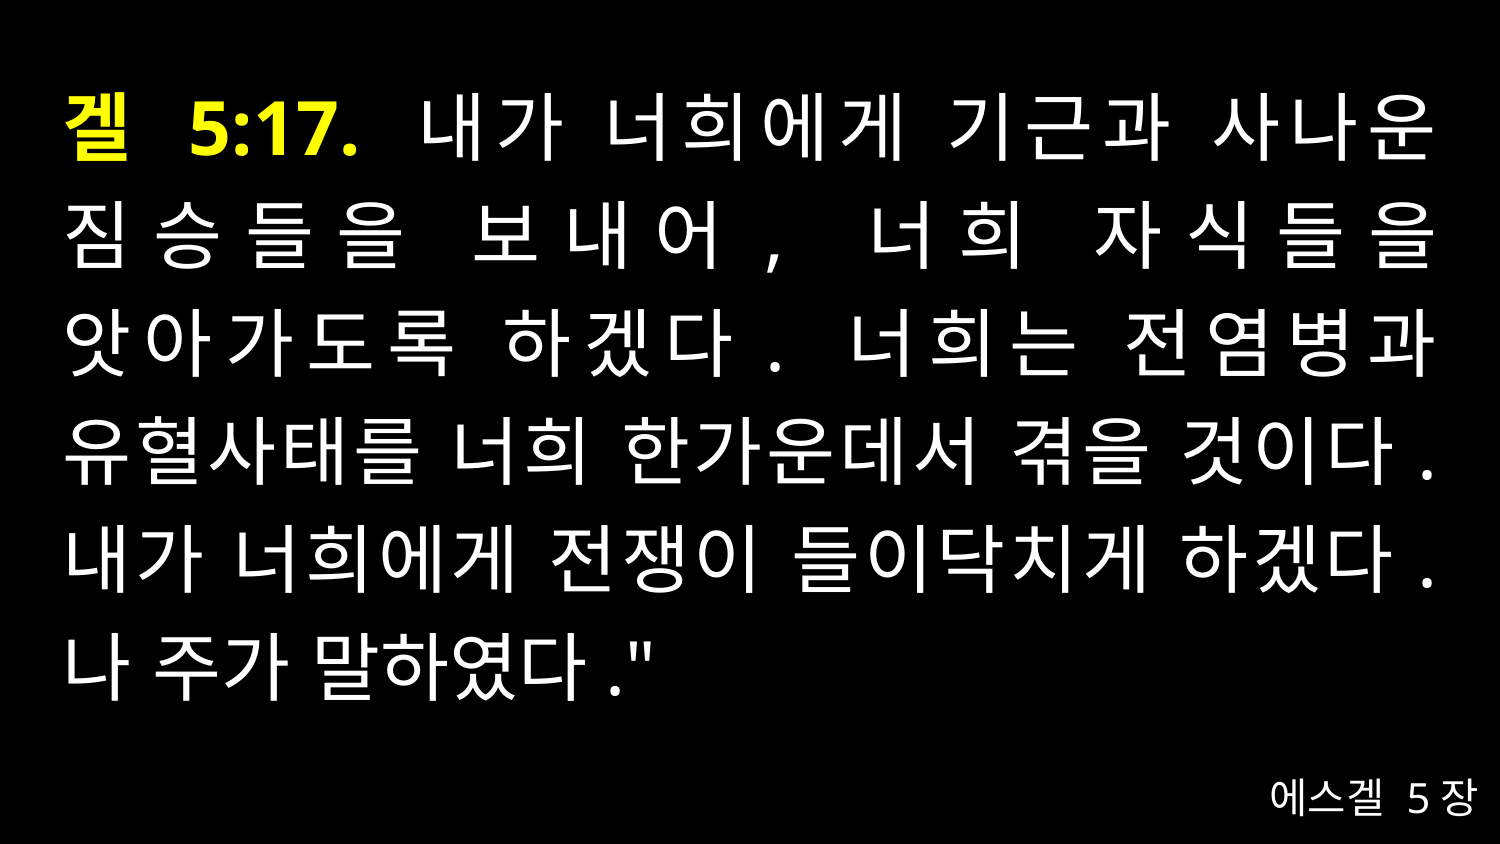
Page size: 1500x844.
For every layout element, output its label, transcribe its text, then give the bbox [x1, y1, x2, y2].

title 겔 5:17. 내가 너희에게 기근과 사나운 짐승들을 보내어, 너희 자식들을 앗아가도록 하겠다. 너희는 전염병과 유혈사태를 너희 한가운데서 겪을 것이다. 내가 너희에게 전쟁이 들이닥치게 하겠다. 나 주가 말하였다." [0, 0, 1500, 844]
subtitle 에스겔 5장 [916, 770, 1500, 844]
